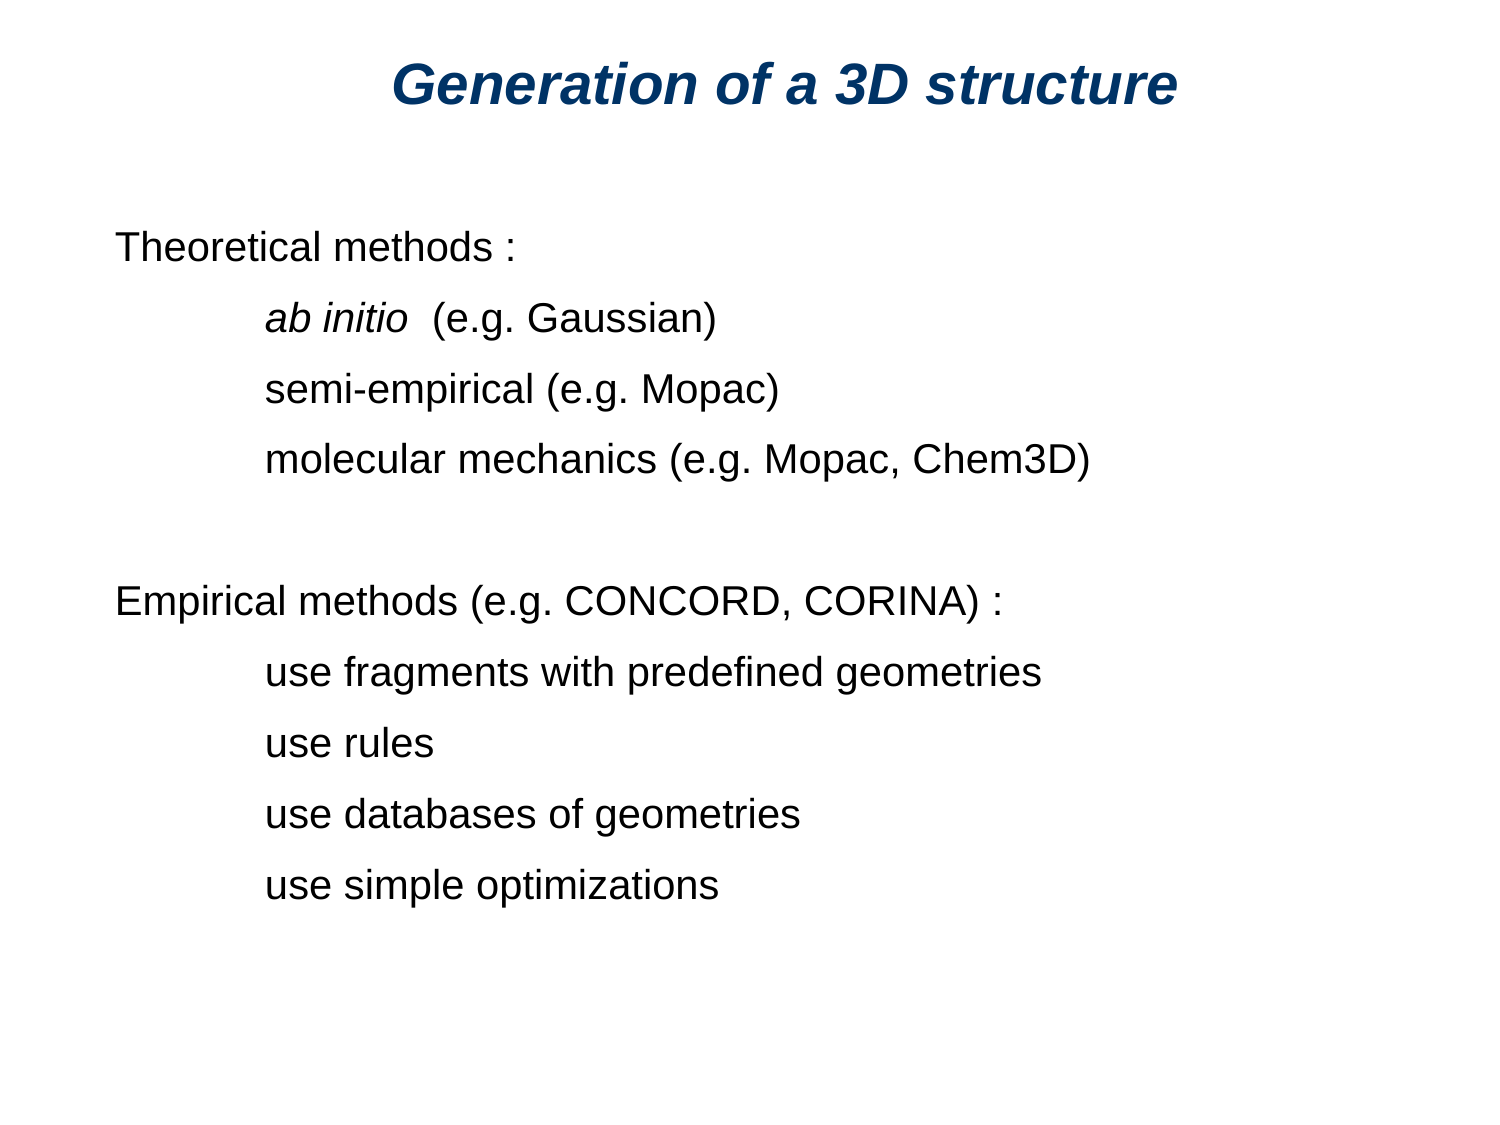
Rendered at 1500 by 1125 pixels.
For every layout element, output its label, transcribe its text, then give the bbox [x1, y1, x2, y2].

text_box Generation of a 3D structure [112, 47, 1459, 126]
text_box Theoretical methods : ab initio (e.g. Gaussian) semi-empirical (e.g. Mopac) molecular mechanics (e.g. Mopac, Chem3D) Empirical methods (e.g. CONCORD, CORINA) : use fragments with predefined geometries use rules use databases of geometries use simple optimizations [100, 212, 1424, 915]
